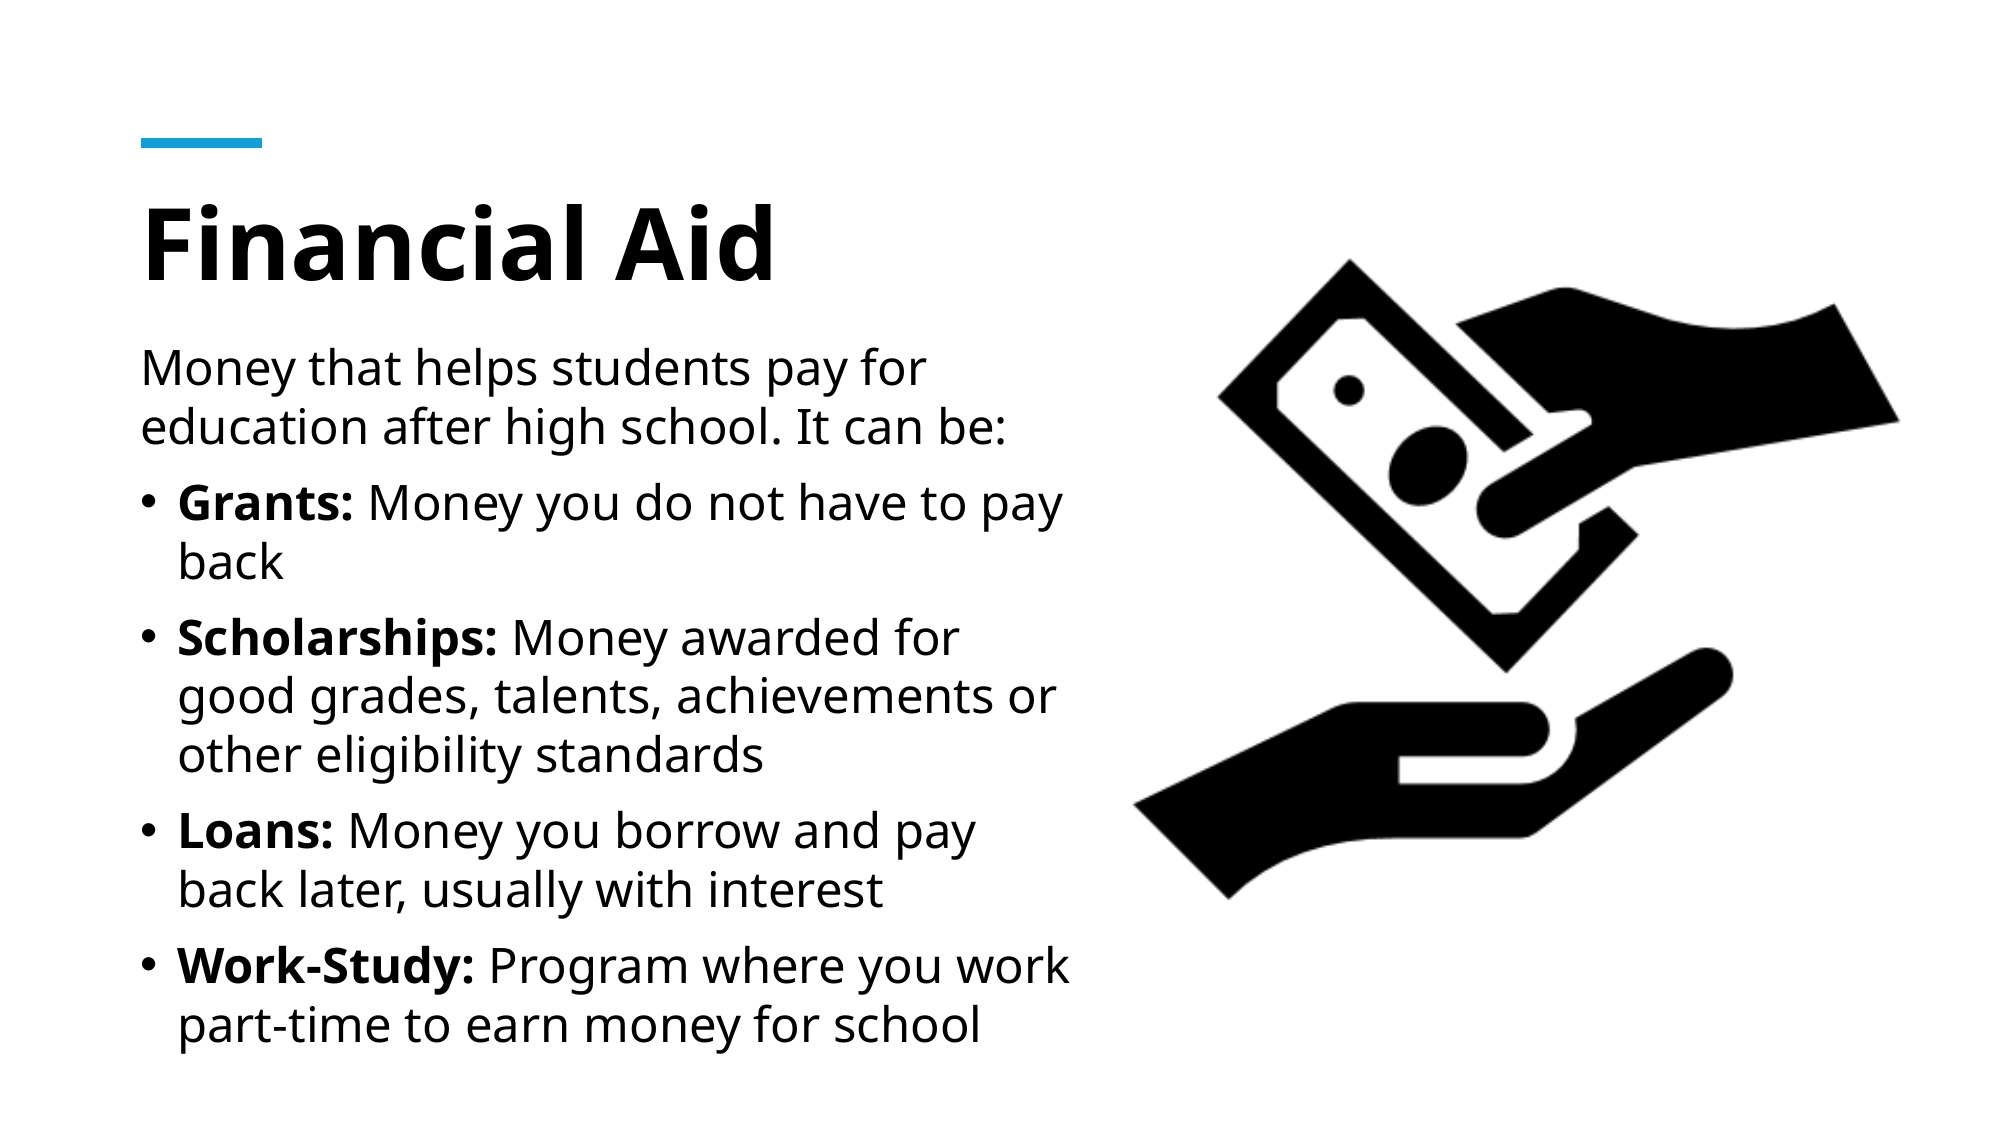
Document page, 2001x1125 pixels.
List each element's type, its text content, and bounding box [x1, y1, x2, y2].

title Financial Aid [124, 186, 1117, 330]
picture [1117, 175, 1917, 976]
list Money that helps students pay for education after high school. It can be: Grants: Money you do not have to pay back Scholarships: Money awarded for good grades, talents, achievements or other eligibility standards Loans: Money you borrow and pay back later, usually with interest Work-Study: Program where you work part-time to earn money for school [124, 329, 1091, 1091]
